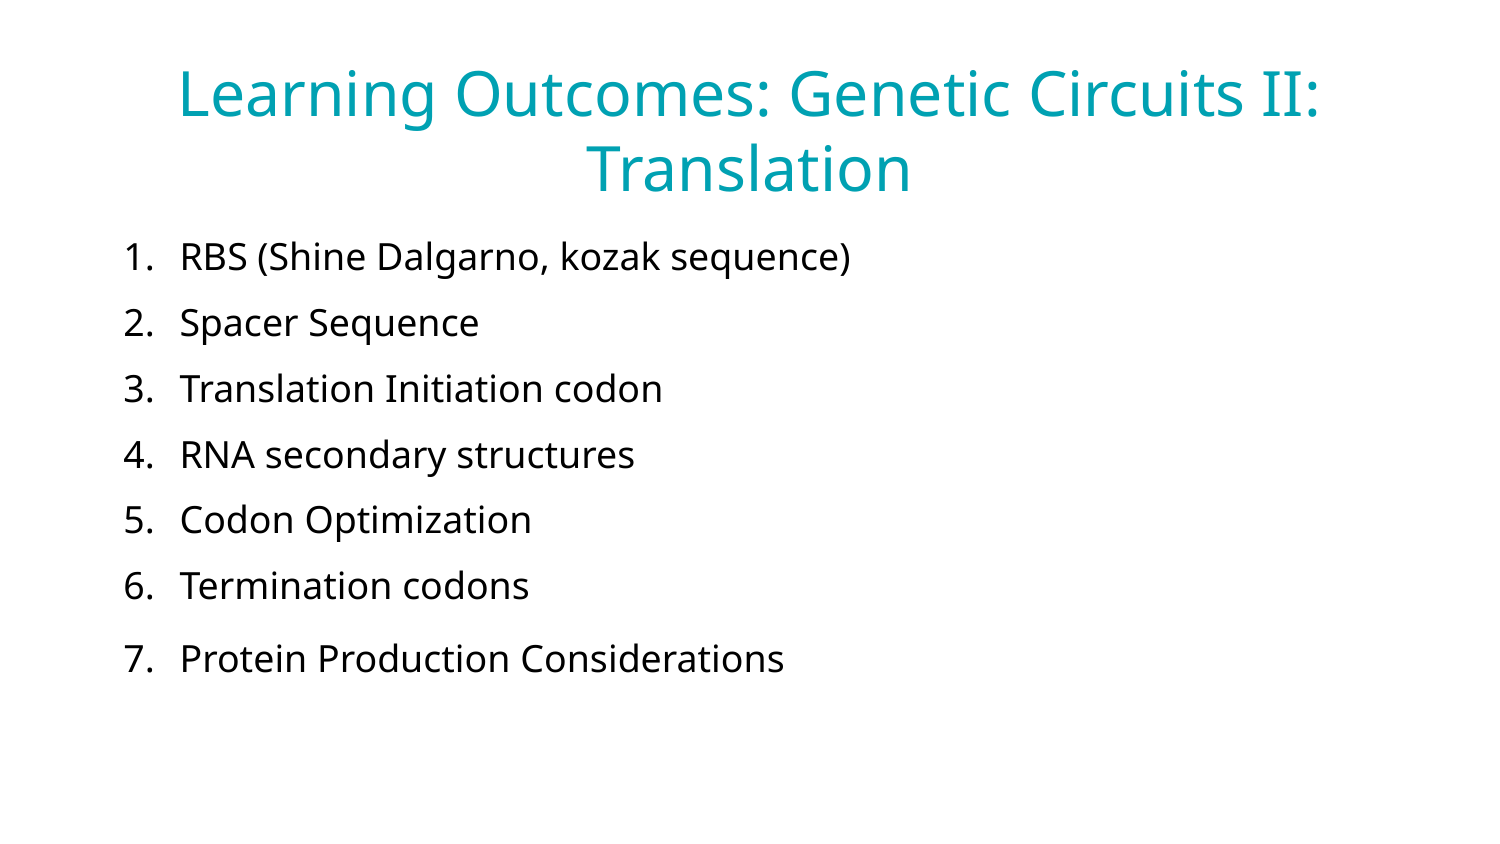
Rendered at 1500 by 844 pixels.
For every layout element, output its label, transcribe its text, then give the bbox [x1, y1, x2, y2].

text_box Learning Outcomes: Genetic Circuits II: Translation [51, 38, 1449, 133]
text_box RBS (Shine Dalgarno, kozak sequence) Spacer Sequence Translation Initiation codon RNA secondary structures Codon Optimization Termination codons Protein Production Considerations [89, 218, 1449, 777]
